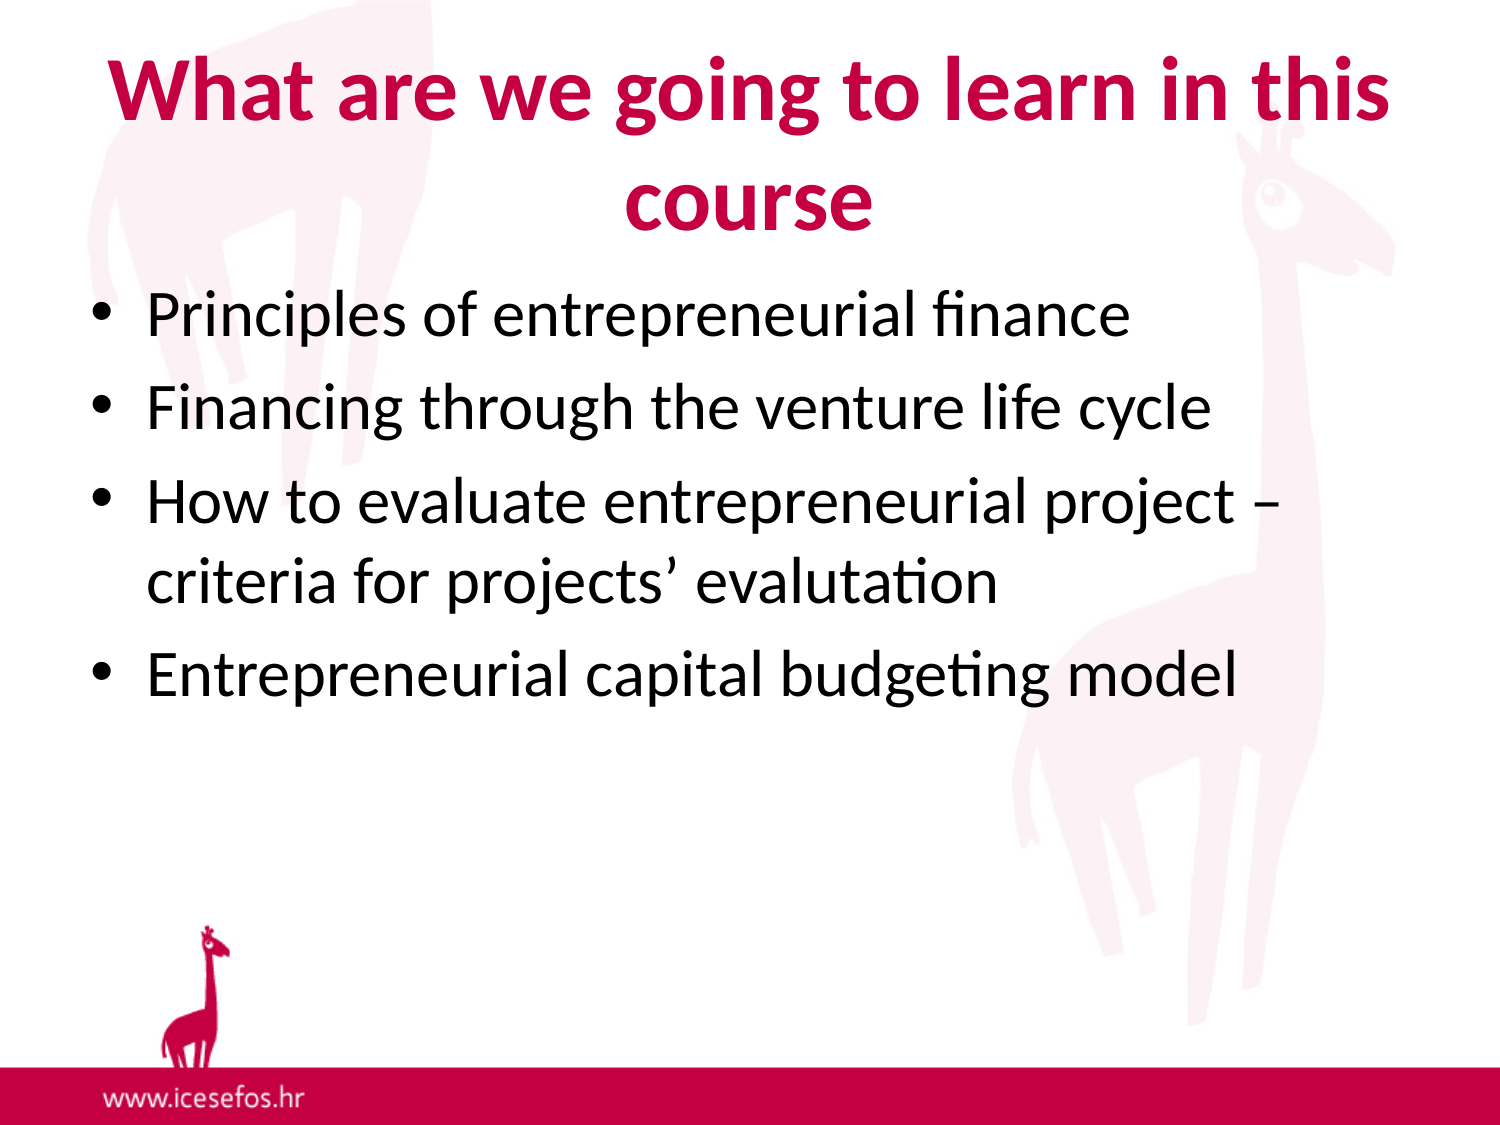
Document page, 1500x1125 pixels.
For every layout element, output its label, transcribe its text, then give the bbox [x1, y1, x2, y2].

list Principles of entrepreneurial finance Financing through the venture life cycle How to evaluate entrepreneurial project – criteria for projects’ evalutation Entrepreneurial capital budgeting model [75, 262, 1425, 1005]
title What are we going to learn in this course [75, 45, 1425, 233]
picture [0, 0, 1500, 1125]
